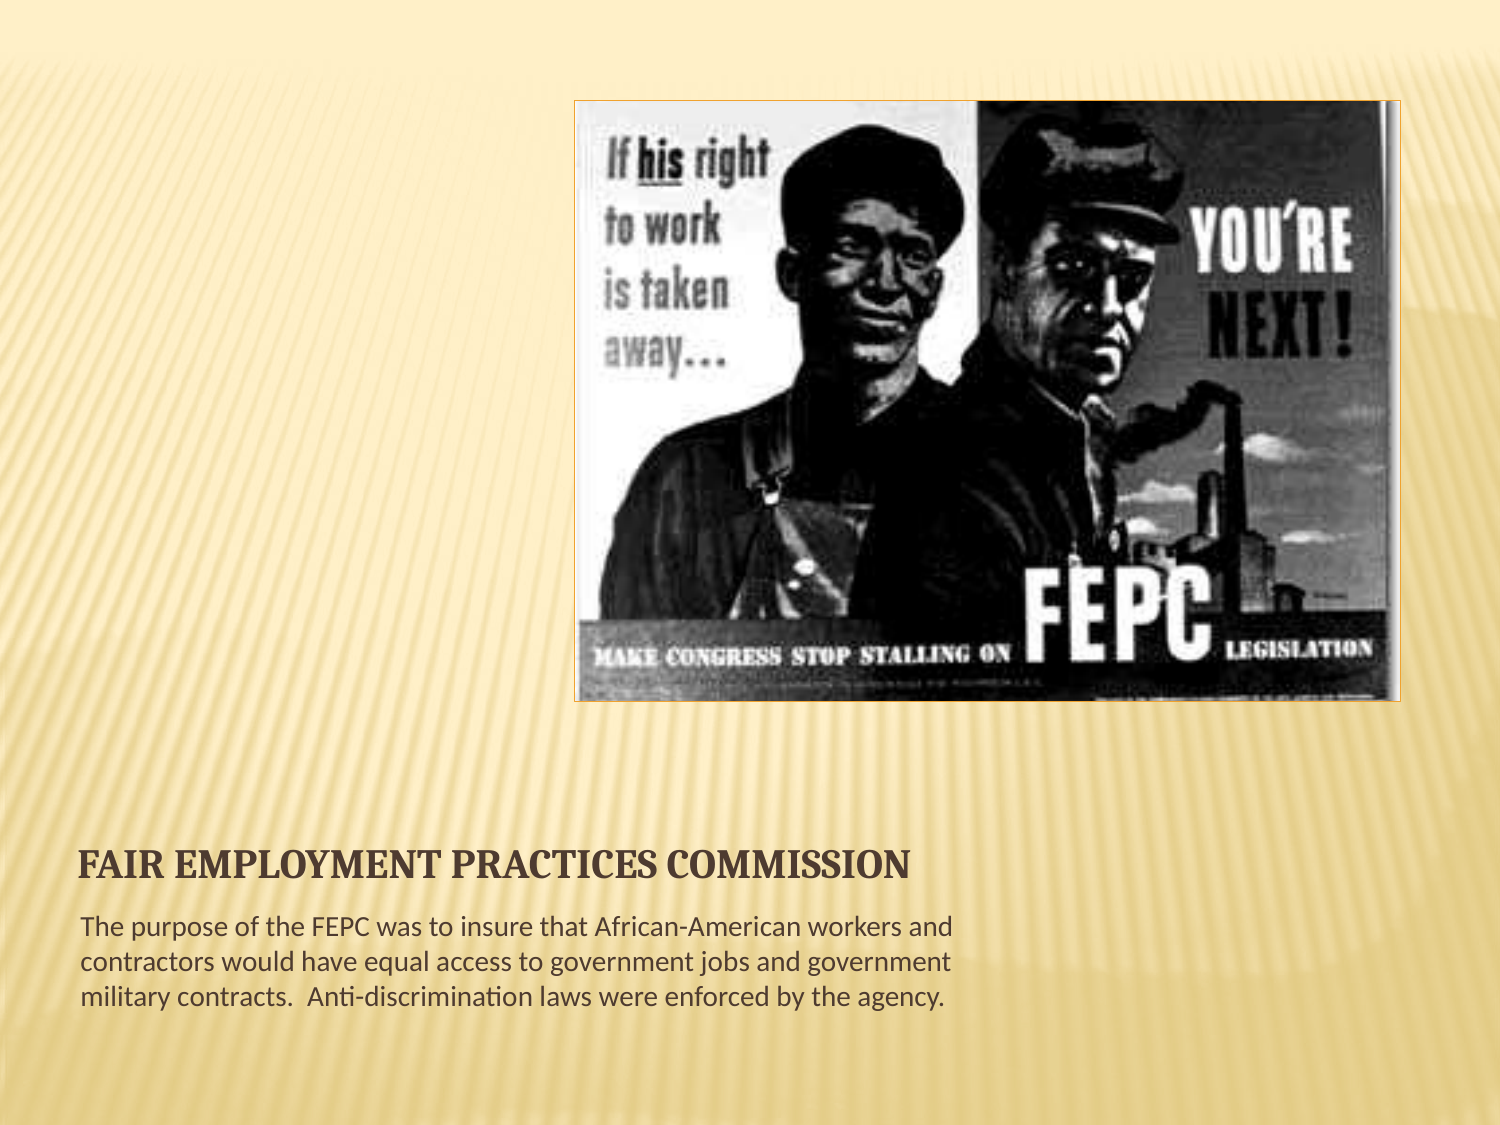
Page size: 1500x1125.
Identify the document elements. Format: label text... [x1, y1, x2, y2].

title Fair Employment Practices Commission [62, 819, 1025, 905]
picture [574, 100, 1401, 702]
list The purpose of the FEPC was to insure that African-American workers and contractors would have equal access to government jobs and government military contracts. Anti-discrimination laws were enforced by the agency. [62, 907, 1025, 1034]
